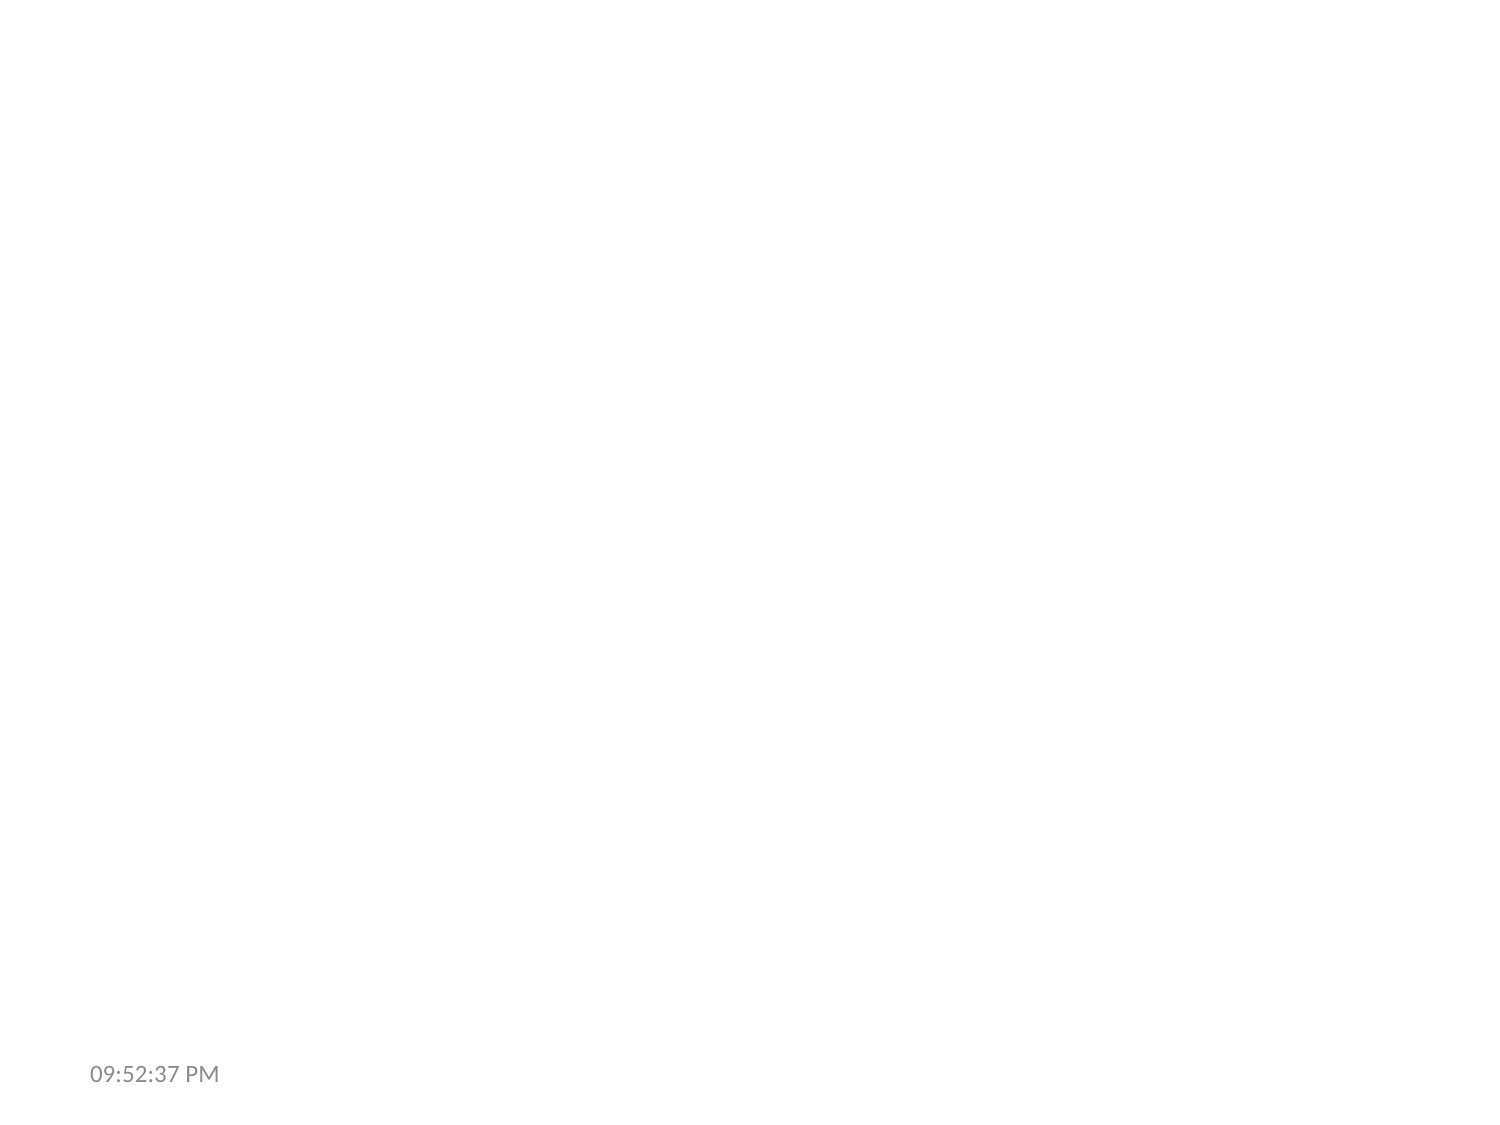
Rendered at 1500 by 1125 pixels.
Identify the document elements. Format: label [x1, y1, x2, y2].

slide_number [75, 1042, 425, 1103]
